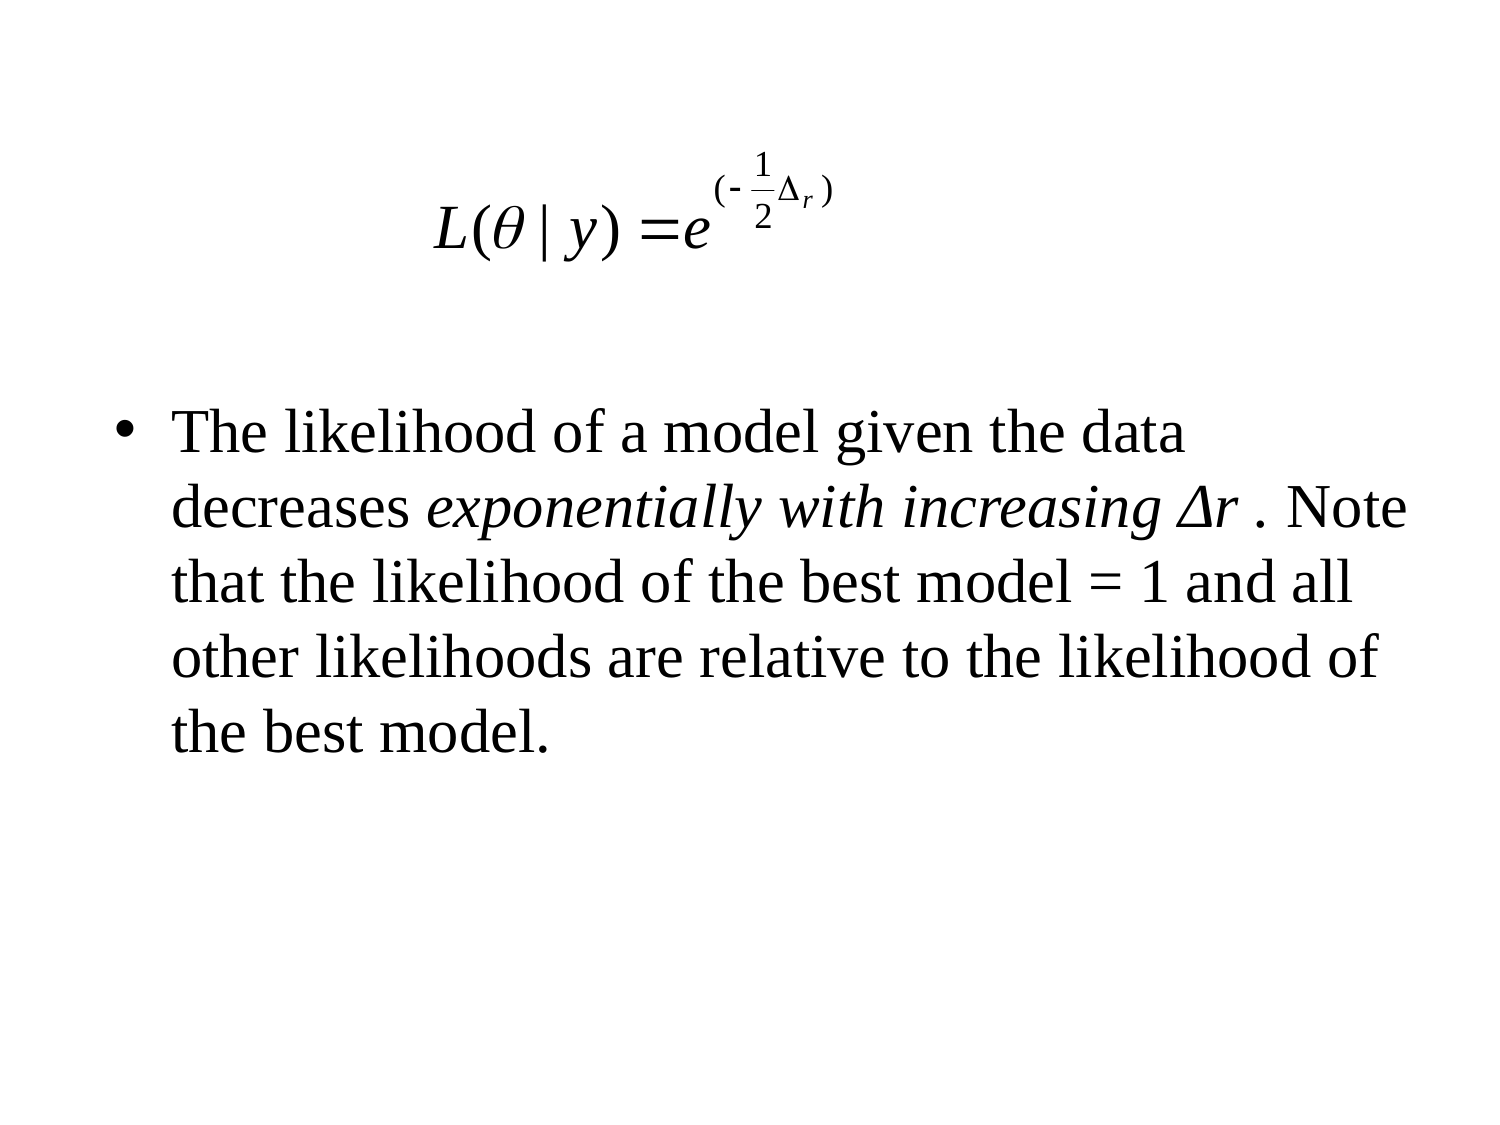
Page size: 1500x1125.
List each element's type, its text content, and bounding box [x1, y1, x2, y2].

list The likelihood of a model given the data decreases exponentially with increasing Δr . Note that the likelihood of the best model = 1 and all other likelihoods are relative to the likelihood of the best model. [99, 382, 1450, 1125]
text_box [423, 137, 843, 275]
